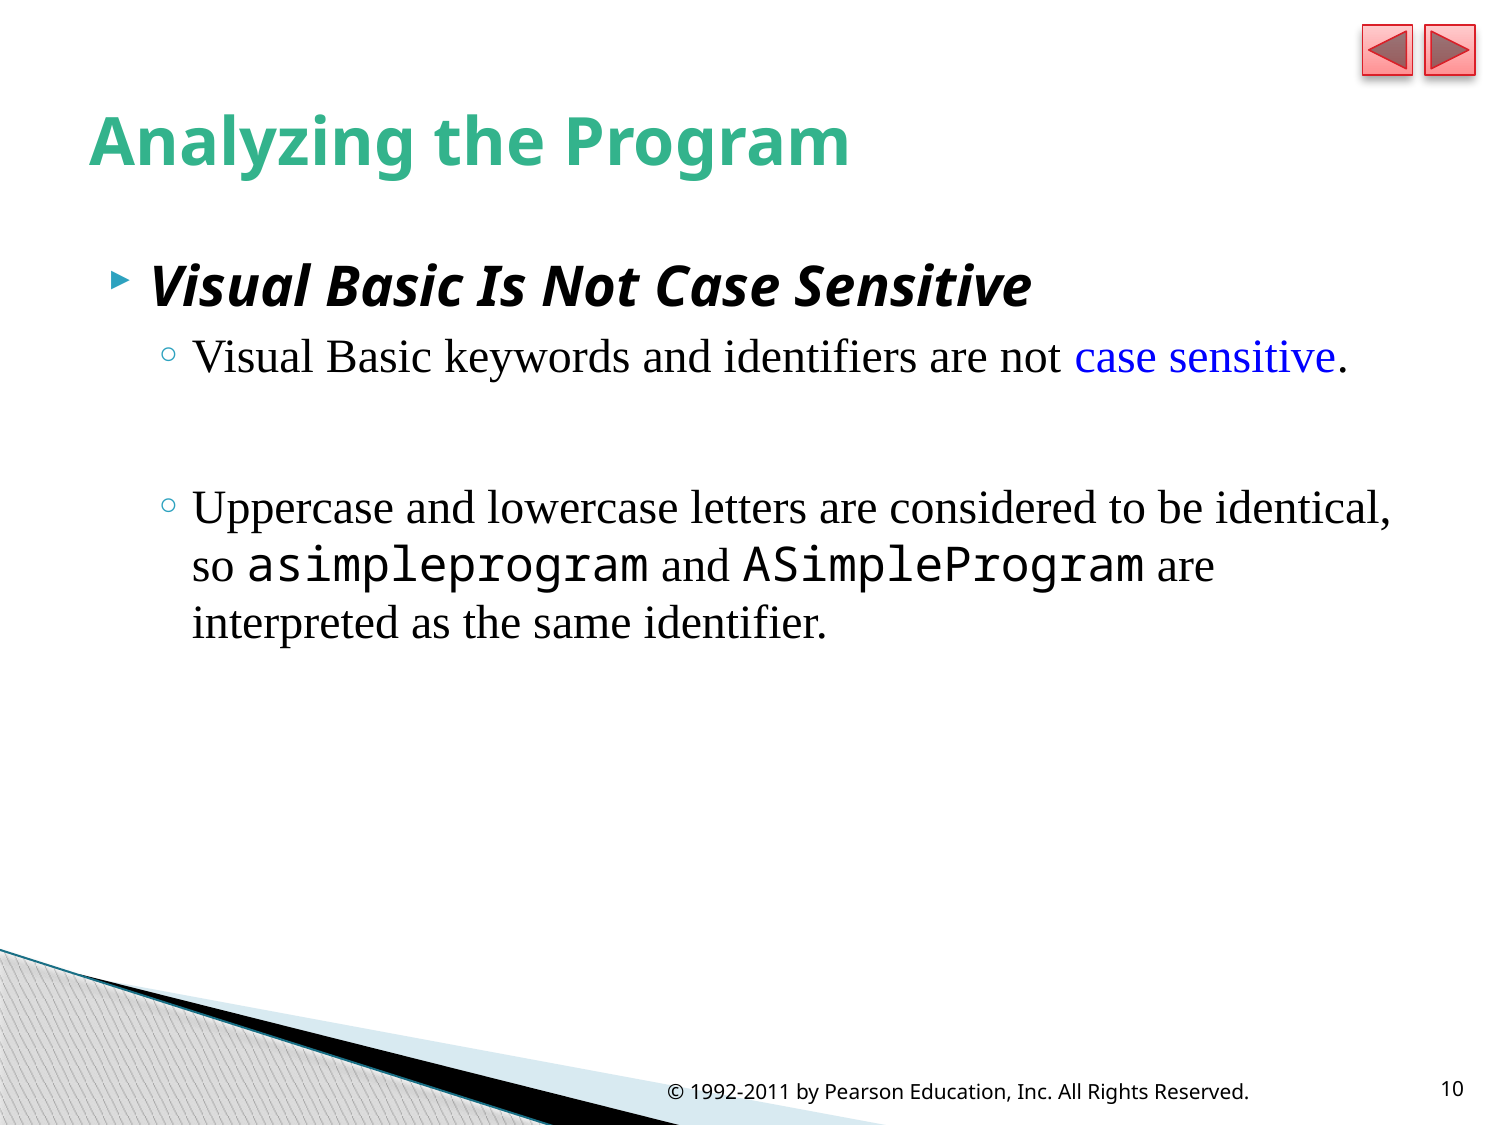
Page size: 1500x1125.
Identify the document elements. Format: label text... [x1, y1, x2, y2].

title Analyzing the Program [75, 45, 1425, 233]
slide_number 10 [1418, 1051, 1479, 1112]
footer © 1992-2011 by Pearson Education, Inc. All Rights Reserved. [612, 1051, 1305, 1112]
list Visual Basic Is Not Case Sensitive Visual Basic keywords and identifiers are not case sensitive. Uppercase and lowercase letters are considered to be identical, so asimpleprogram and ASimpleProgram are interpreted as the same identifier. [74, 242, 1426, 986]
